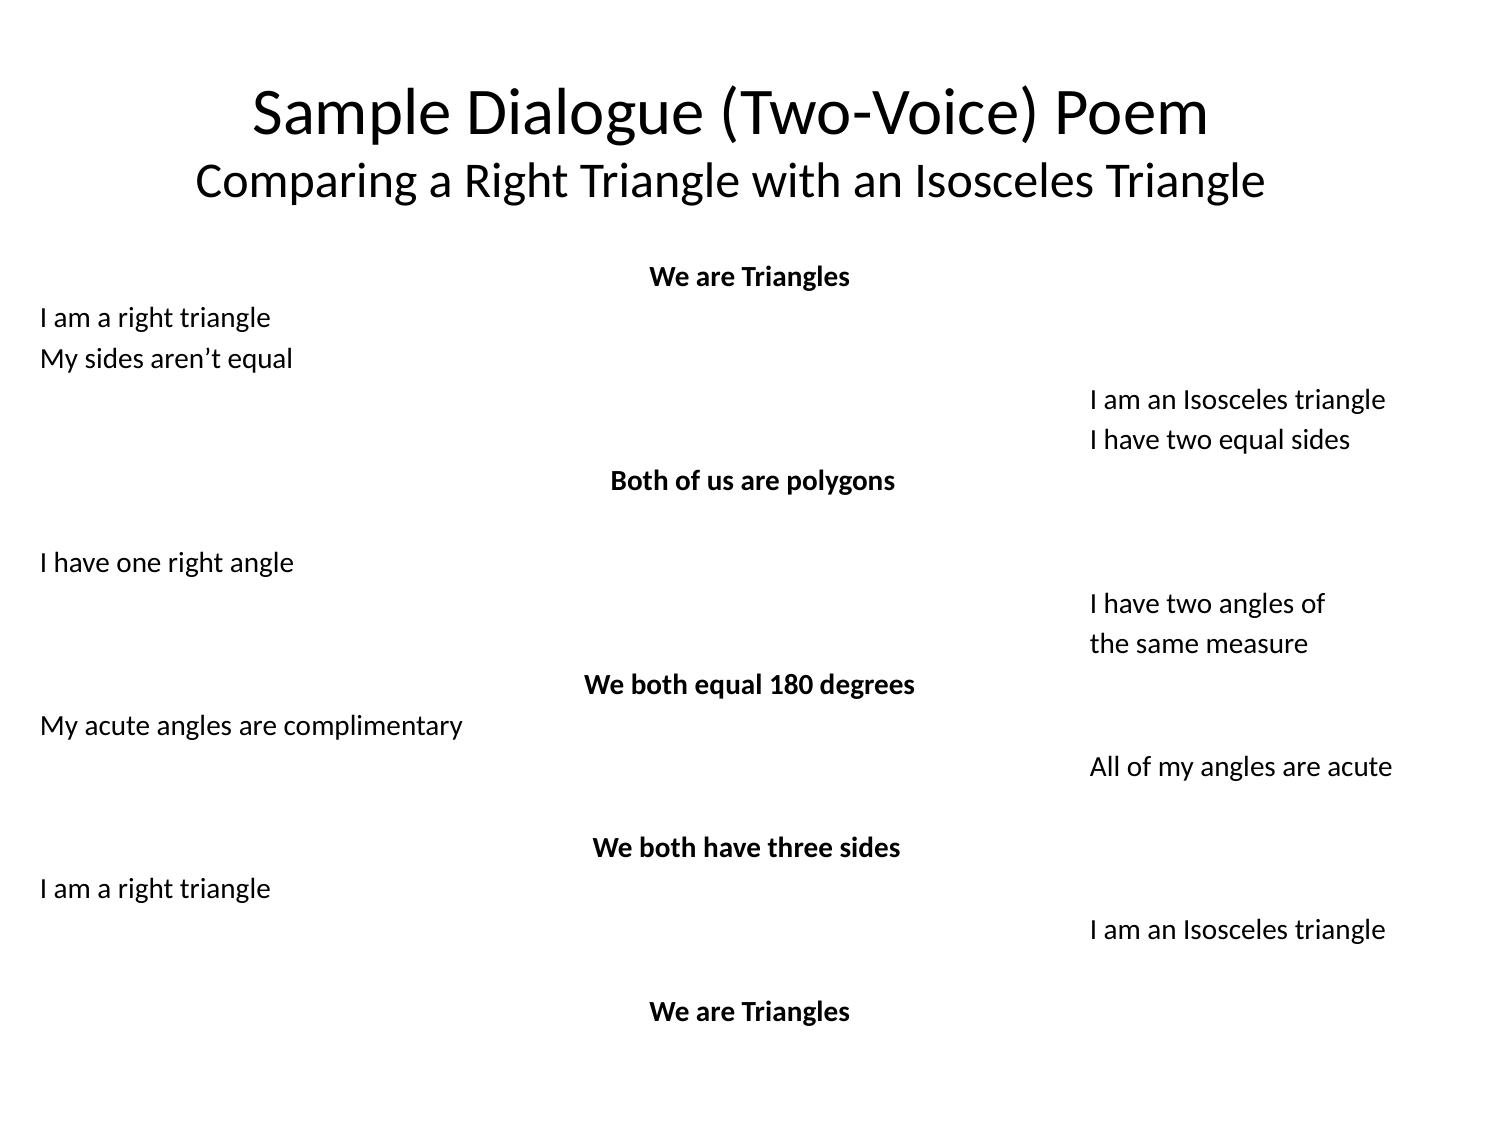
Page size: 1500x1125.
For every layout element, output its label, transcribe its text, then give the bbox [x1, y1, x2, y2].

title Sample Dialogue (Two-Voice) Poem Comparing a Right Triangle with an Isosceles Triangle [37, 37, 1425, 238]
list We are Triangles I am a right triangle My sides aren’t equal I am an Isosceles triangle I have two equal sides Both of us are polygons I have one right angle I have two angles of the same measure We both equal 180 degrees My acute angles are complimentary All of my angles are acute We both have three sides I am a right triangle I am an Isosceles triangle We are Triangles [24, 249, 1475, 1075]
